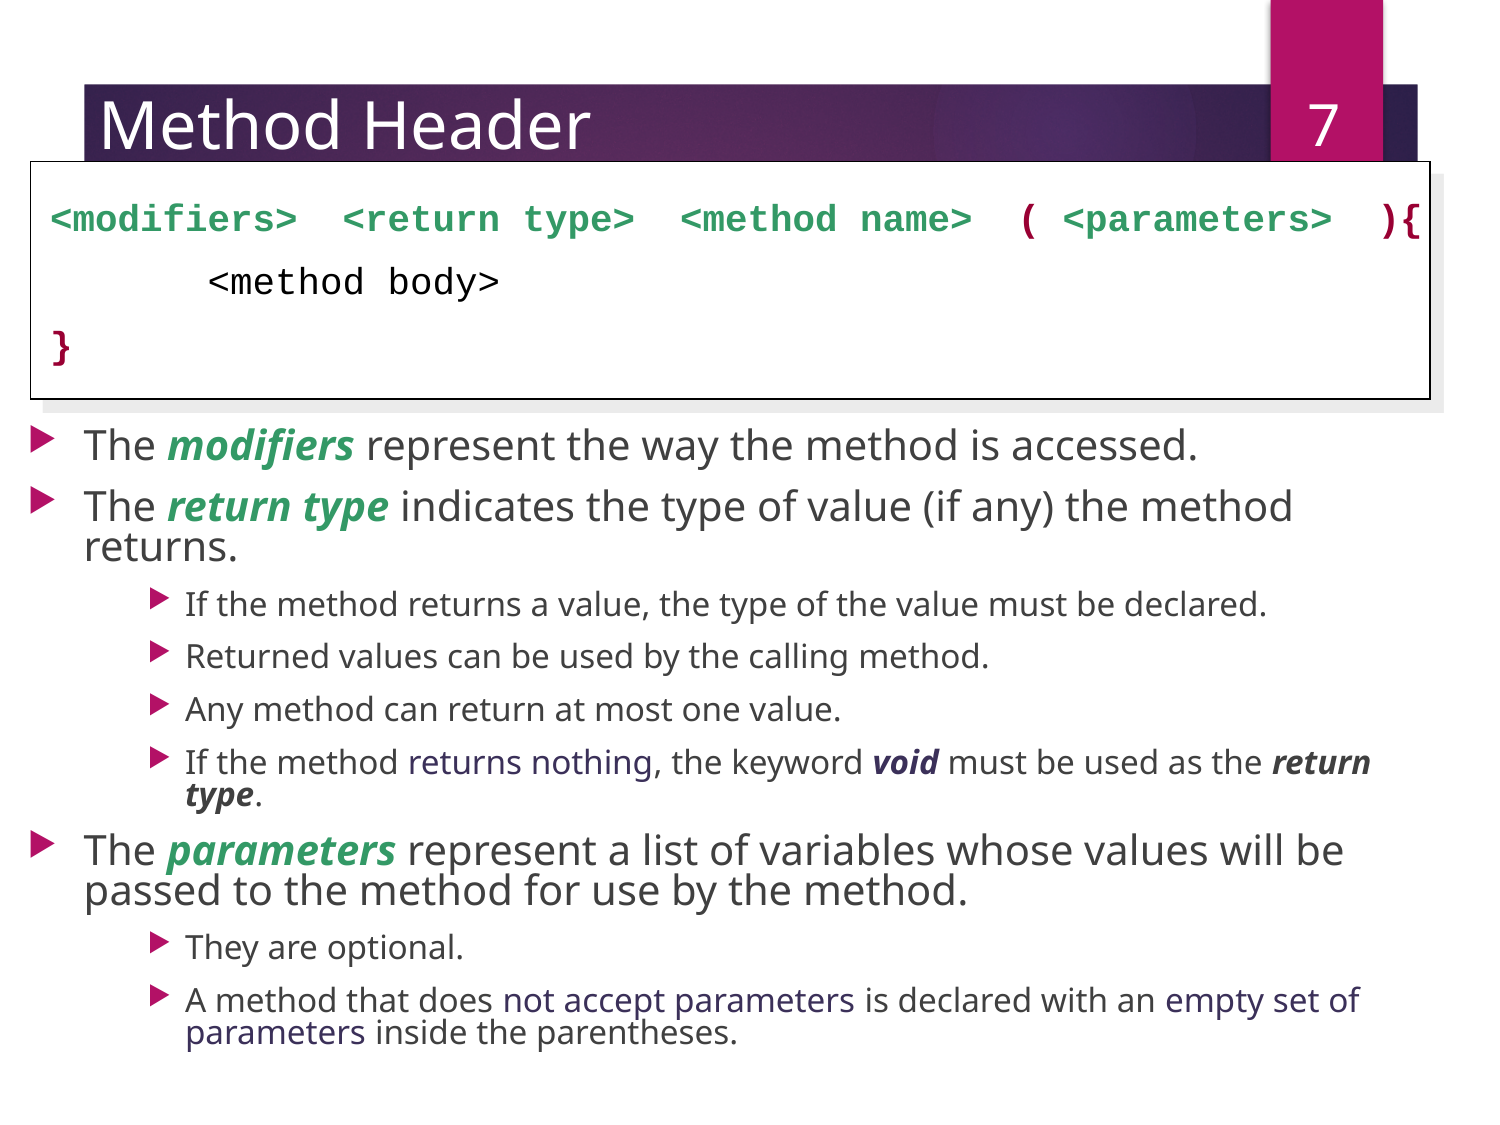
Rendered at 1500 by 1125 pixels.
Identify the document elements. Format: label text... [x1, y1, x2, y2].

list The modifiers represent the way the method is accessed. The return type indicates the type of value (if any) the method returns. If the method returns a value, the type of the value must be declared. Returned values can be used by the calling method. Any method can return at most one value. If the method returns nothing, the keyword void must be used as the return type. The parameters represent a list of variables whose values will be passed to the method for use by the method. They are optional. A method that does not accept parameters is declared with an empty set of parameters inside the parentheses. [12, 421, 1431, 1125]
title Method Header [83, 47, 1359, 159]
slide_number 7 [1259, 48, 1390, 159]
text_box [16, 161, 1438, 400]
